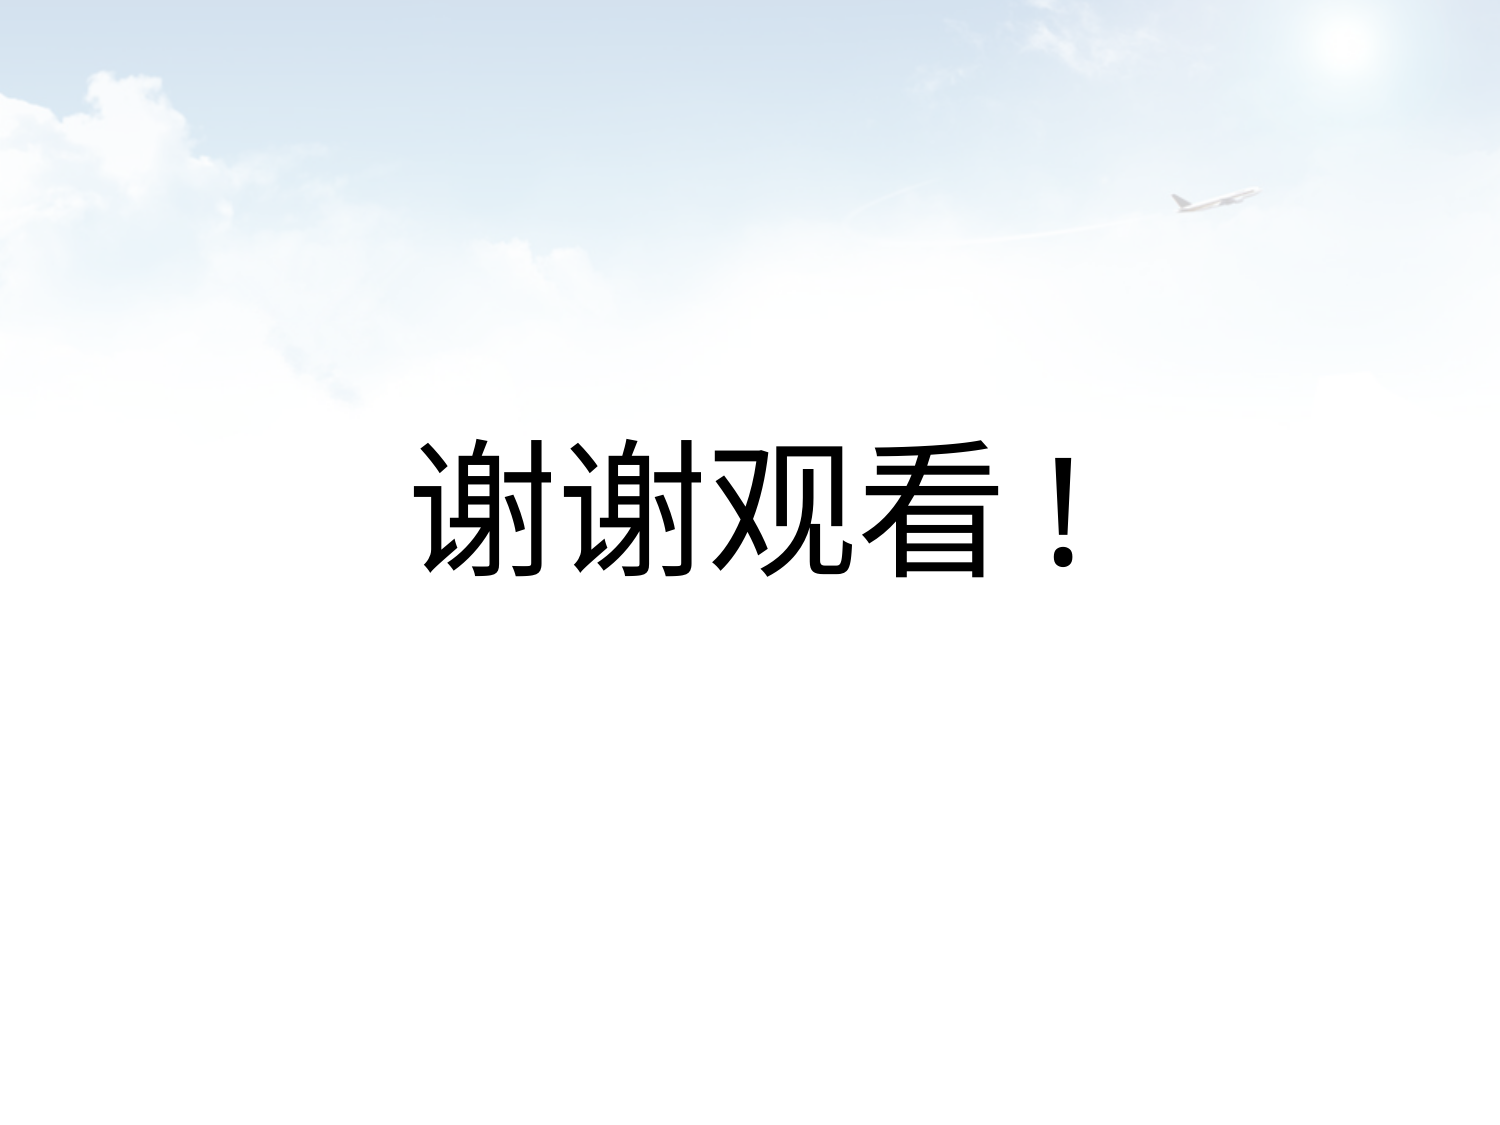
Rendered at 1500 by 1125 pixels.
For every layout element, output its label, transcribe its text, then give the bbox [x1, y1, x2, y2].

text_box 谢谢观看! [393, 408, 1058, 604]
